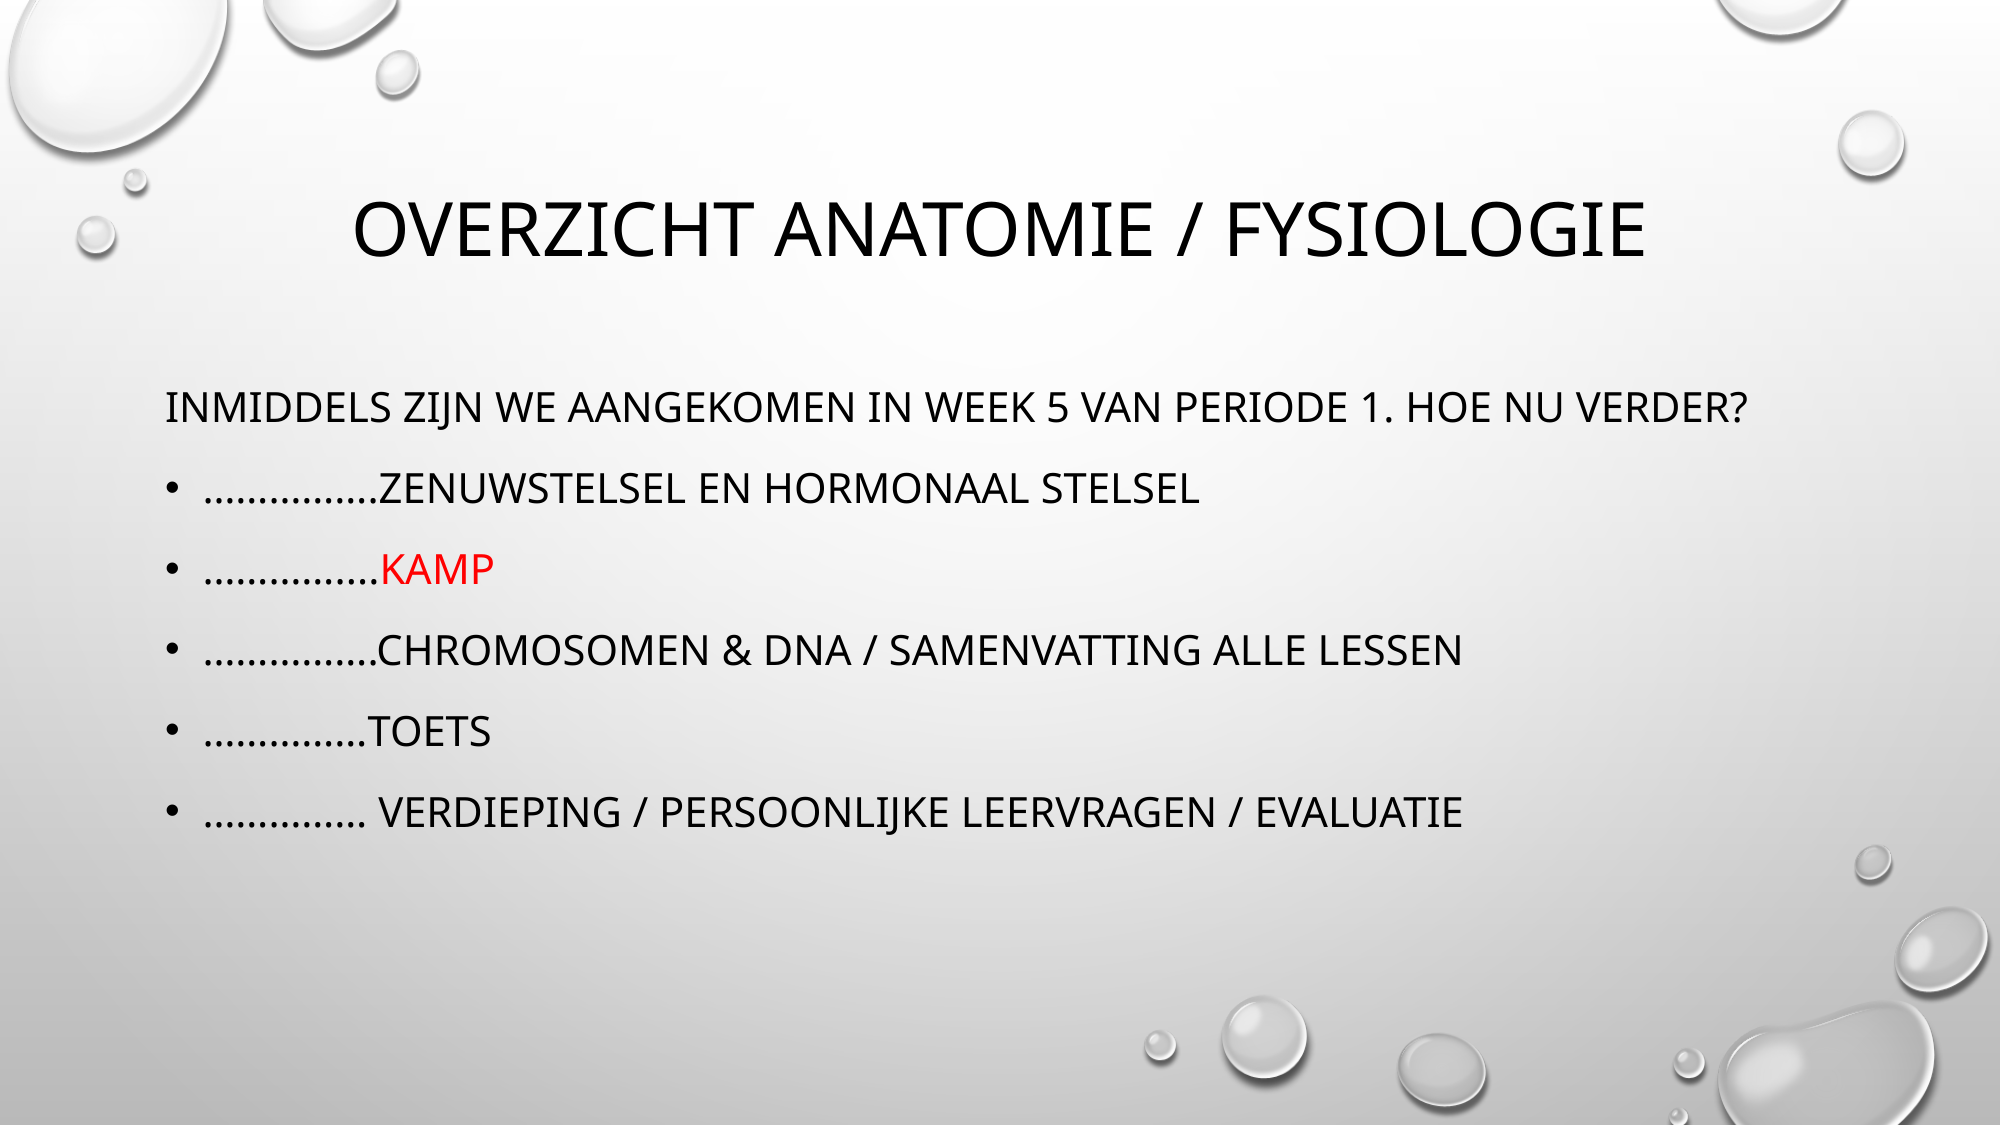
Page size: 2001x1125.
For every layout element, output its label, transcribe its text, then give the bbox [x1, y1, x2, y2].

title Overzicht anatomie / fysiologie [149, 101, 1851, 364]
picture [0, 0, 2000, 1125]
list Inmiddels zijn we aangekomen in week 5 van periode 1. Hoe nu verder? …………….zenuwstelsel en hormonaal stelsel …………....kamp …………….Chromosomen & dna / samenvatting alle lessen ……………toets …………… verdieping / persoonlijke leervragen / evaluatie [150, 363, 1851, 1066]
